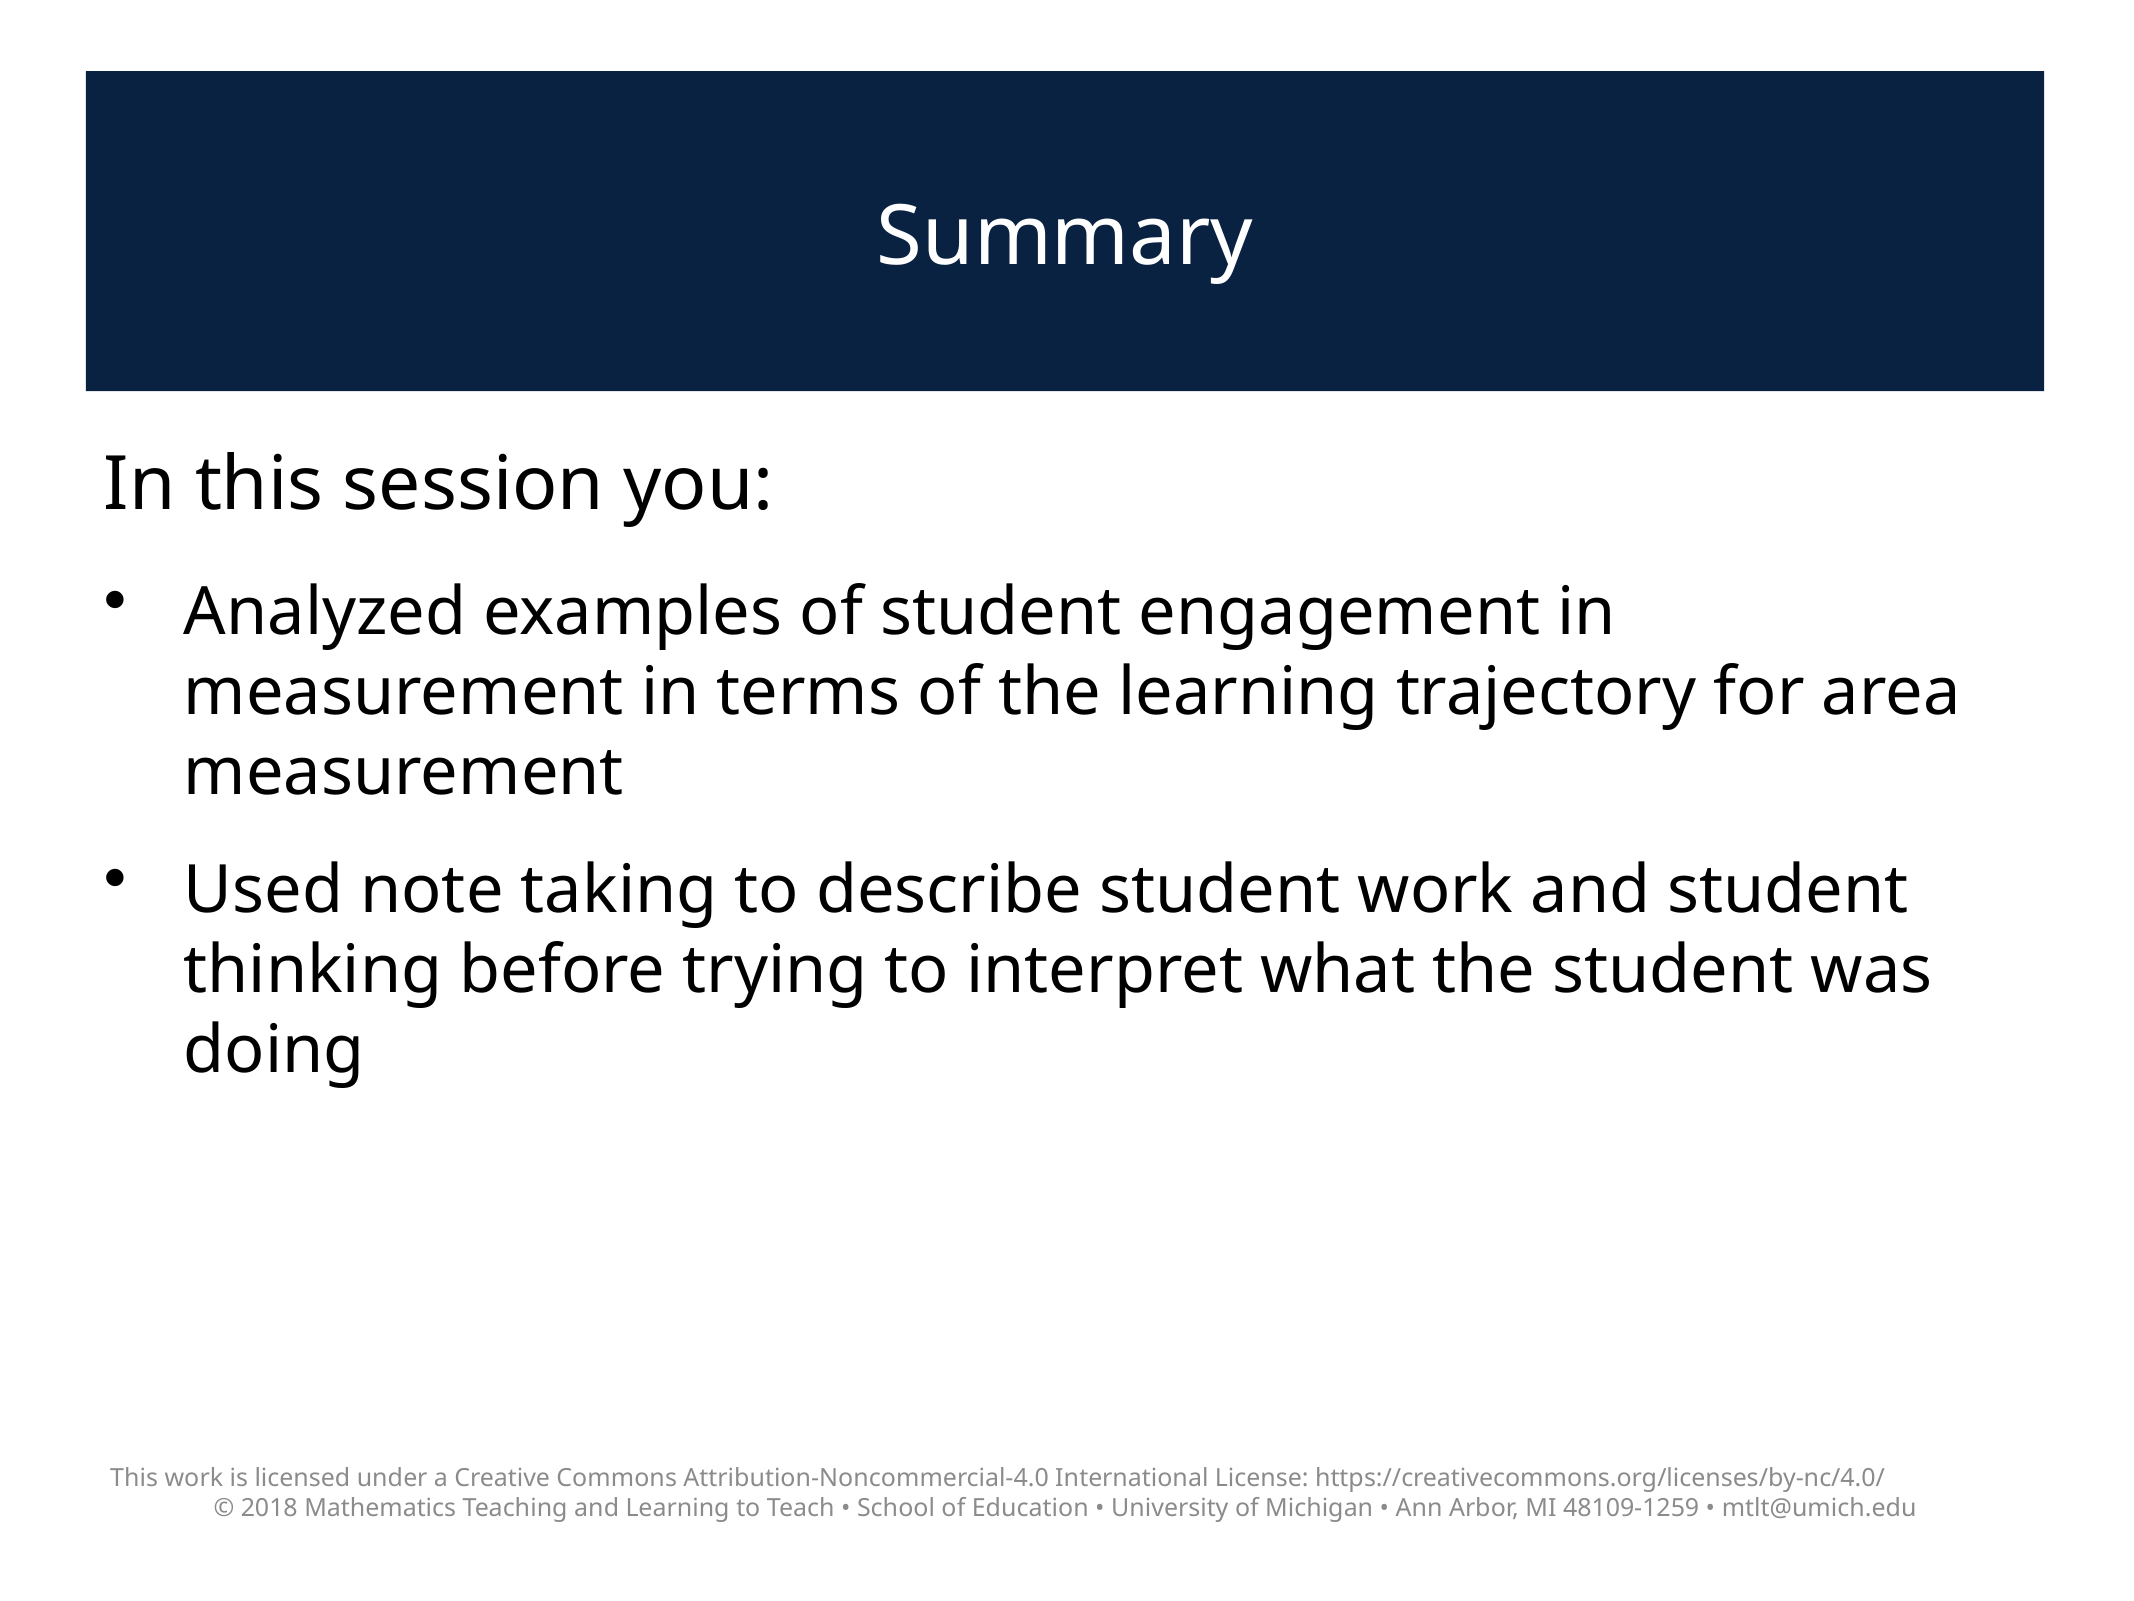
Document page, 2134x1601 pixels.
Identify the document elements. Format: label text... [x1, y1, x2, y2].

list In this session you: Analyzed examples of student engagement in measurement in terms of the learning trajectory for area measurement Used note taking to describe student work and student thinking before trying to interpret what the student was doing [88, 426, 2045, 1430]
title Summary [85, 71, 2045, 392]
text_box This work is licensed under a Creative Commons Attribution-Noncommercial-4.0 International License: https://creativecommons.org/licenses/by-nc/4.0/ © 2018 Mathematics Teaching and Learning to Teach • School of Education • University of Michigan • Ann Arbor, MI 48109-1259 • mtlt@umich.edu [88, 1436, 2045, 1547]
